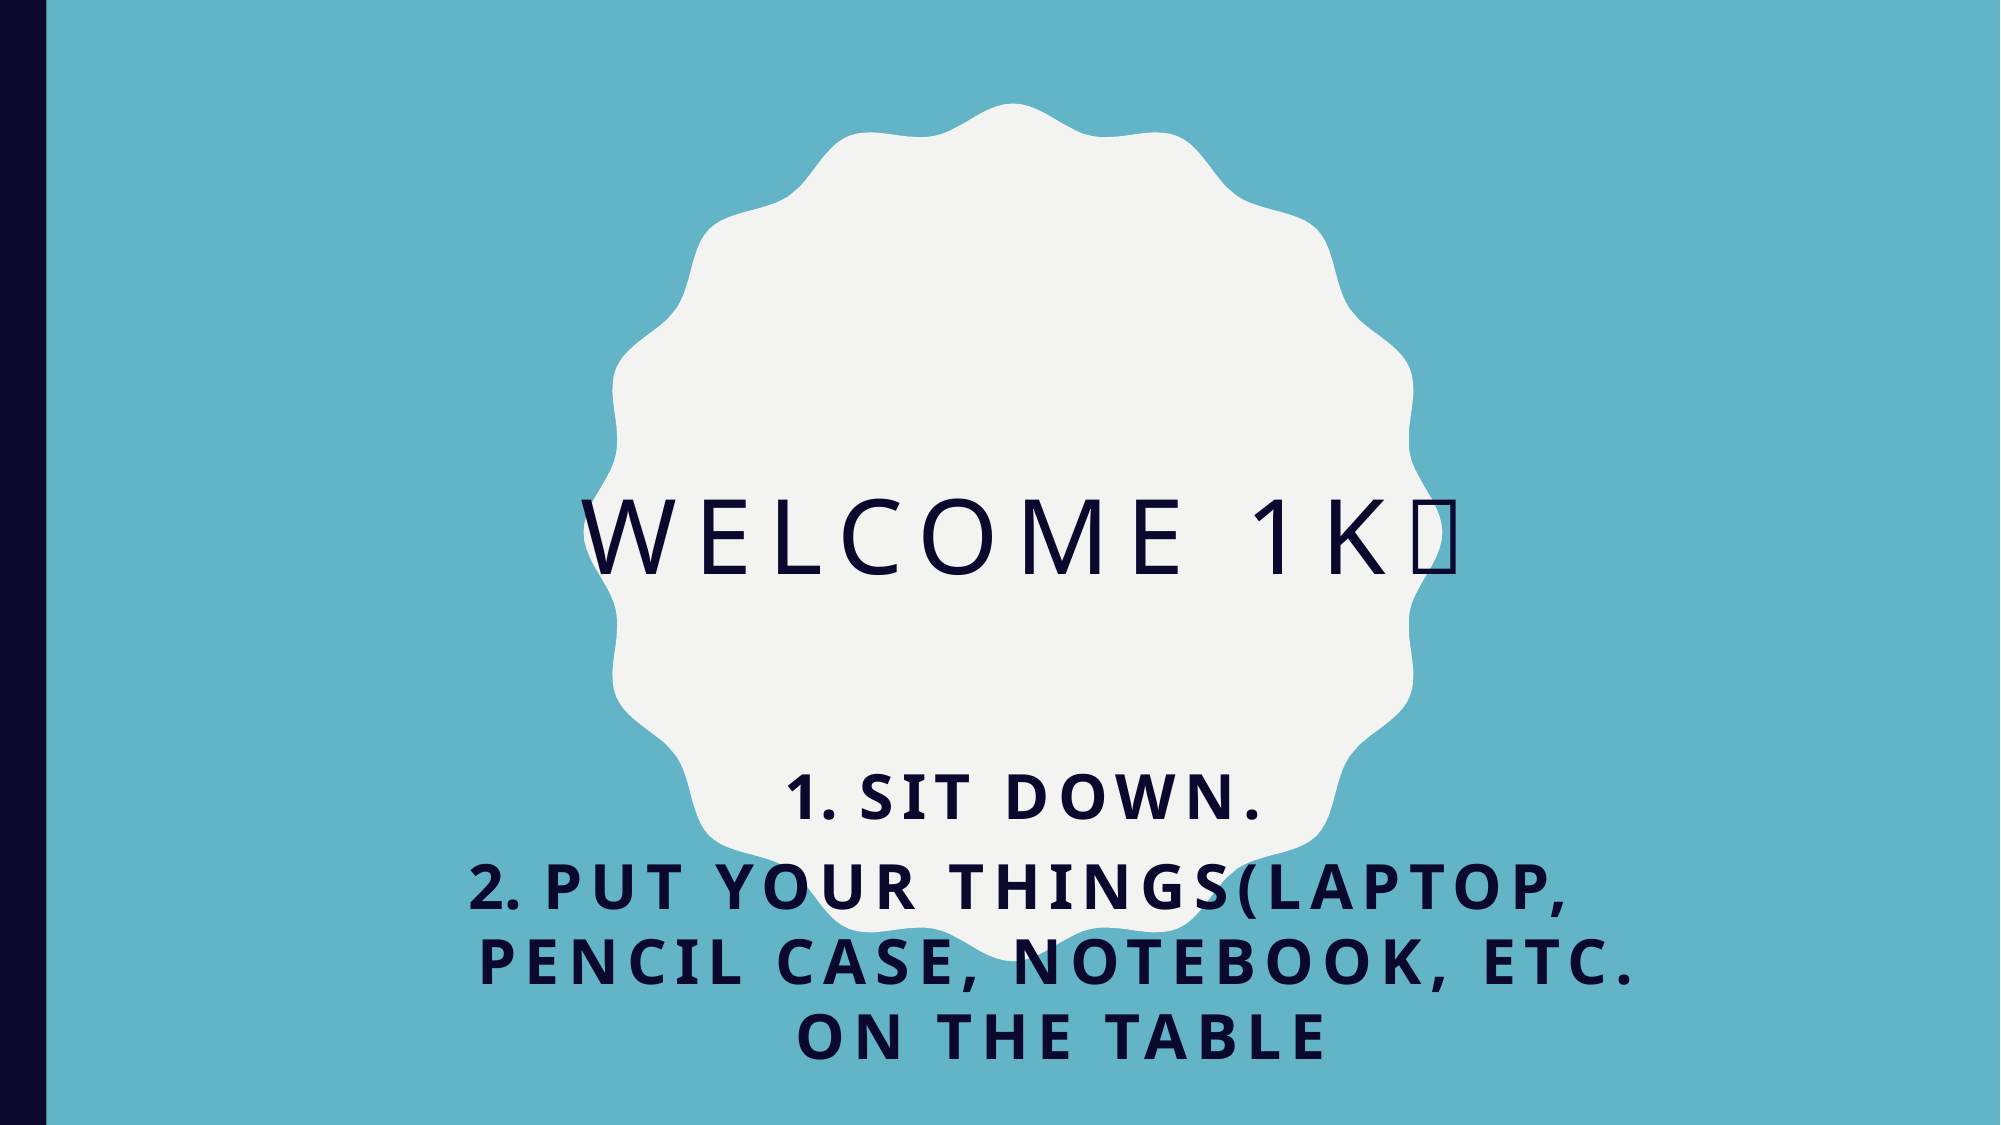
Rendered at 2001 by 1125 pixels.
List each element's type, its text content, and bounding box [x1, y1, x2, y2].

subtitle SIT DOWN. Put your things(laptop, pencil case, notebook, etc. on the table [363, 750, 1684, 1103]
title Welcome 1k [176, 180, 1870, 902]
